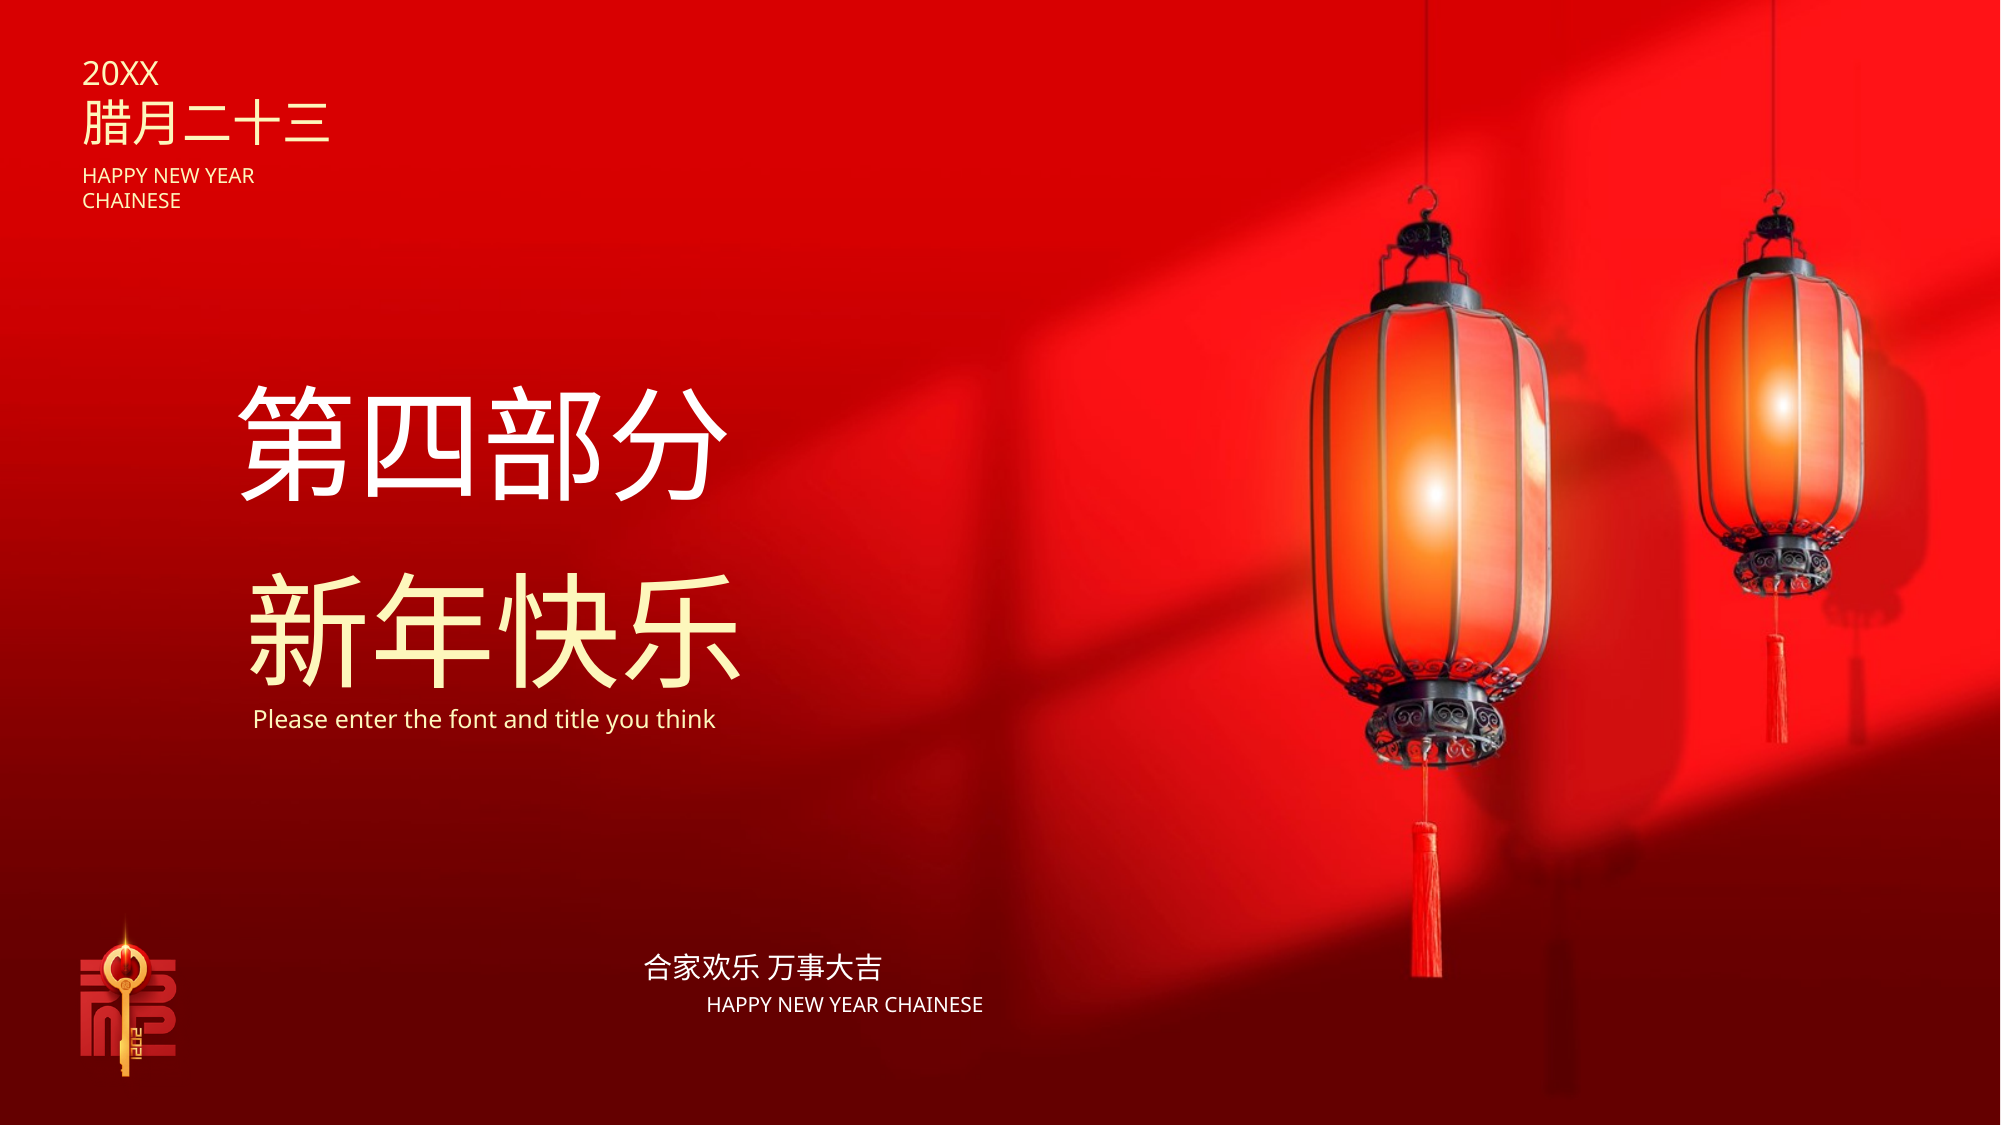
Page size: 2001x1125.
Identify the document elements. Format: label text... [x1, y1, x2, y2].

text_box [66, 44, 373, 221]
text_box HAPPY NEW YEAR CHAINESE [691, 984, 1288, 1025]
picture [0, 0, 2001, 1125]
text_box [230, 545, 1047, 742]
text_box 第四部分 [217, 358, 799, 524]
text_box 合家欢乐 万事大吉 [628, 942, 1351, 993]
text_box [39, 913, 237, 1100]
